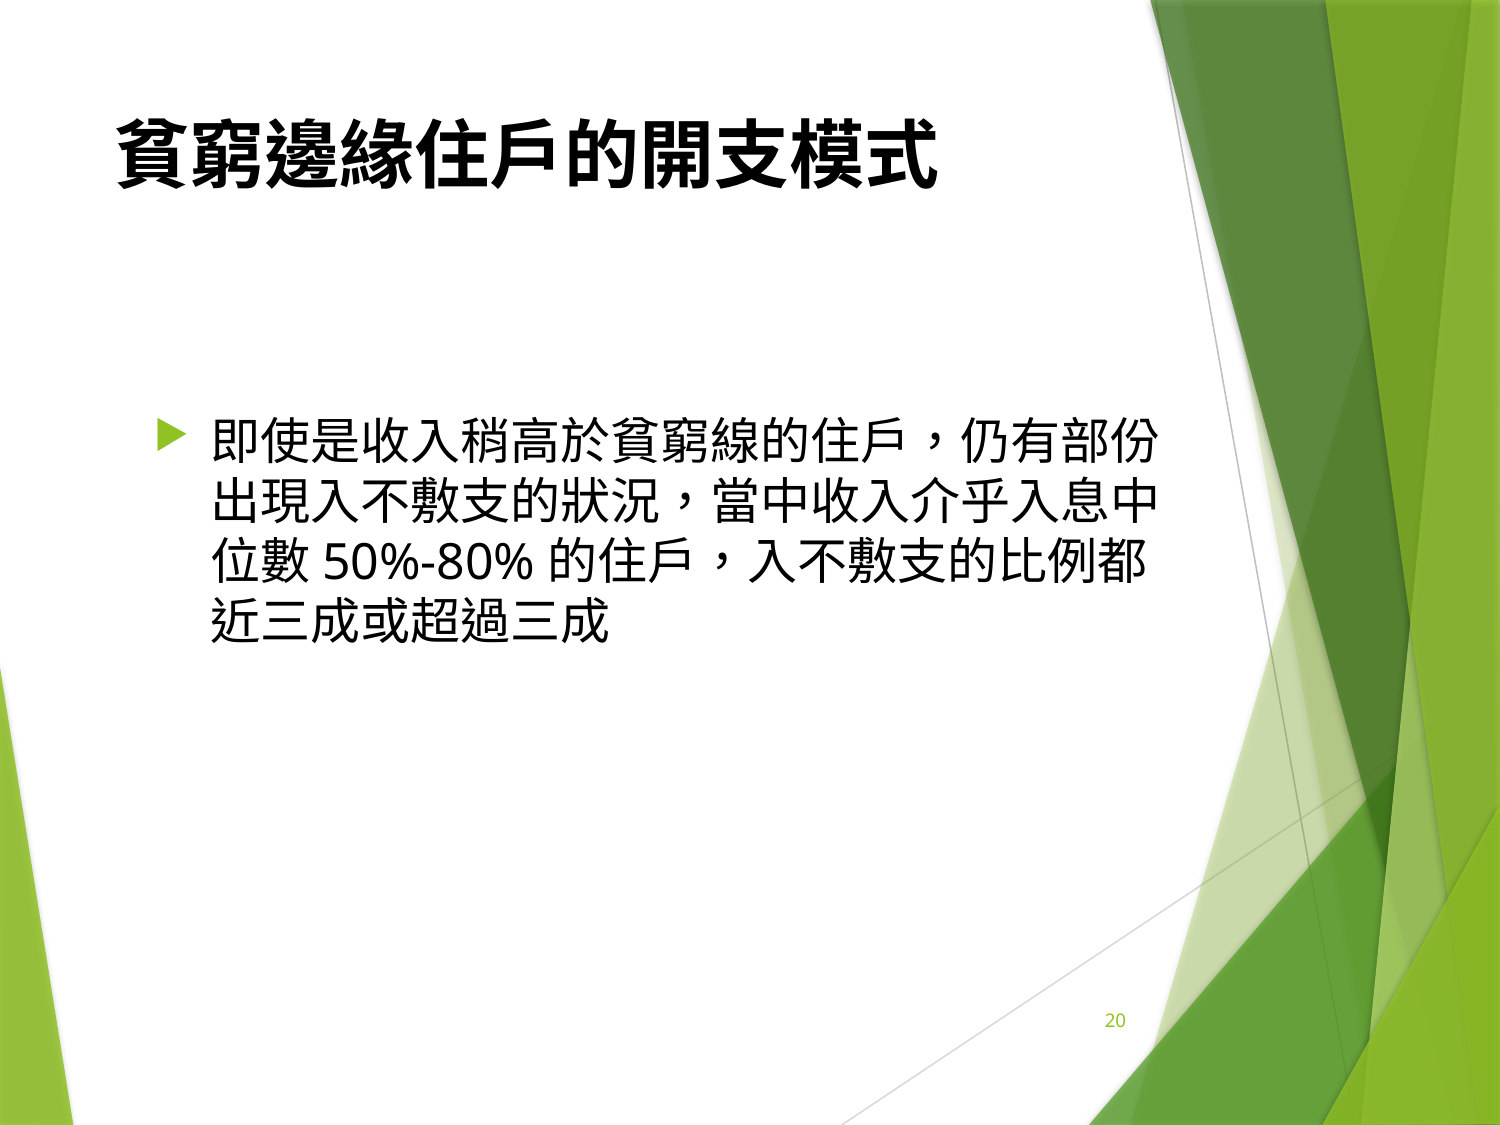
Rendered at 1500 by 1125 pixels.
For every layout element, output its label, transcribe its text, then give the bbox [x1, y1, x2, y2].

title 貧窮邊緣住戶的開支模式 [99, 99, 1142, 317]
slide_number 20 [1057, 991, 1142, 1051]
list 即使是收入稍高於貧窮線的住戶，仍有部份出現入不敷支的狀況，當中收入介乎入息中位數50%-80%的住戶，入不敷支的比例都近三成或超過三成 [138, 402, 1181, 602]
